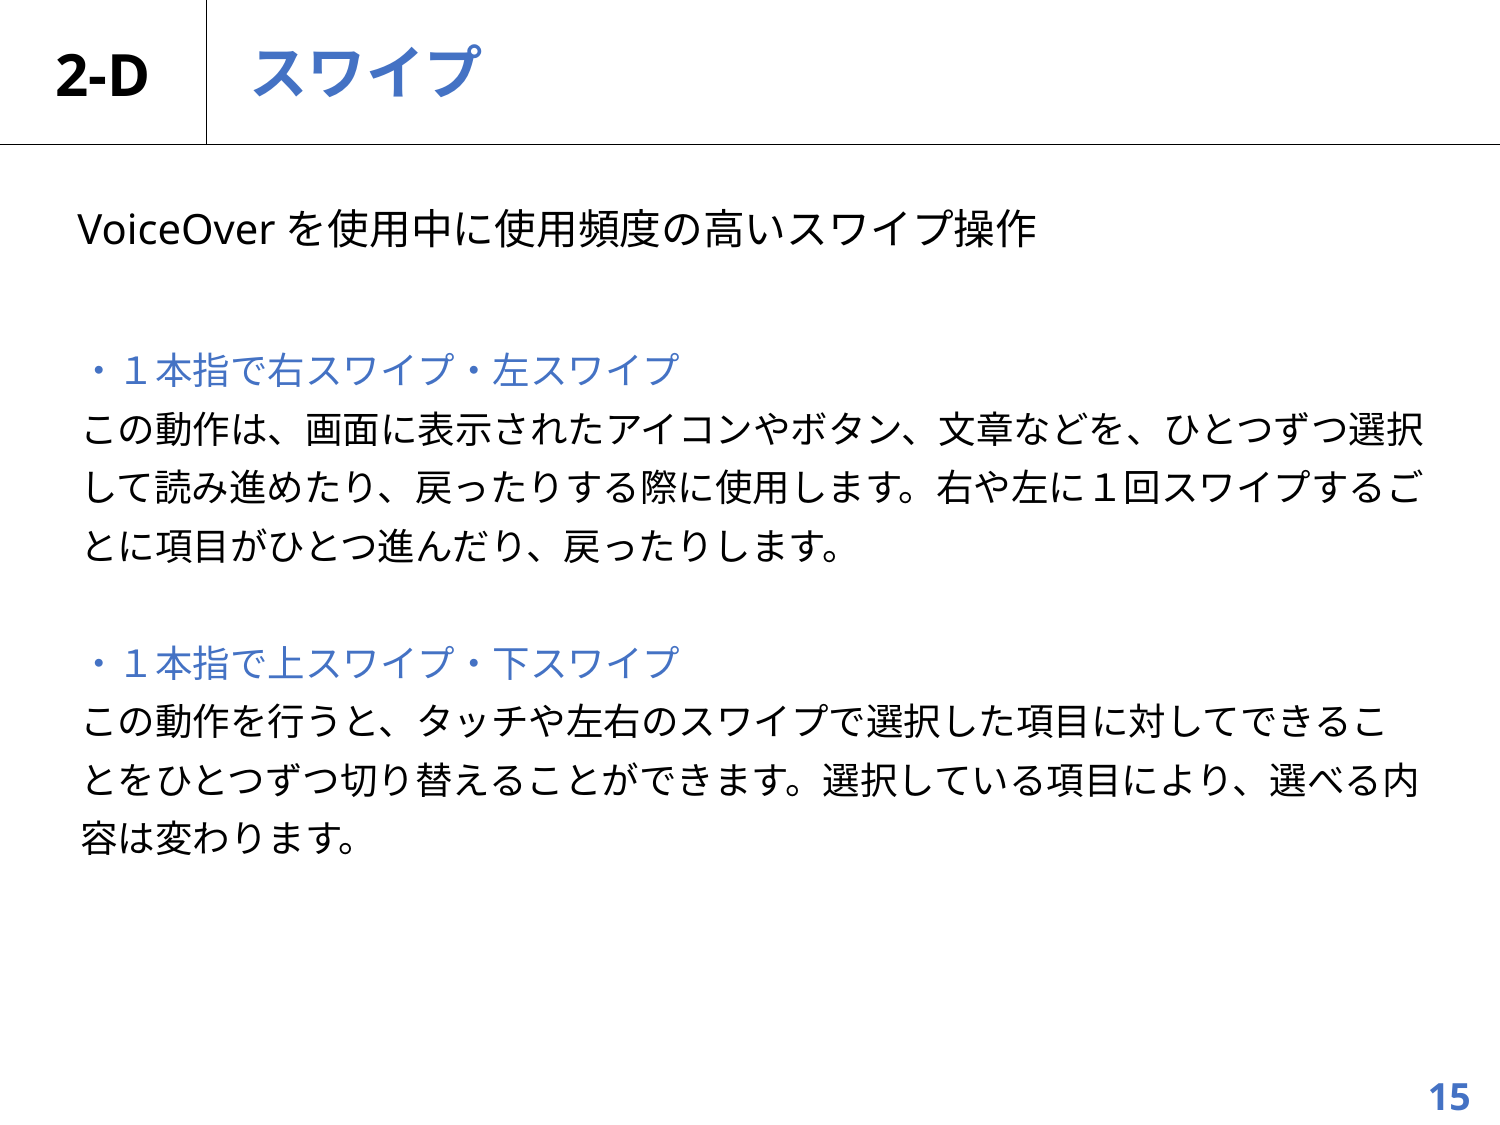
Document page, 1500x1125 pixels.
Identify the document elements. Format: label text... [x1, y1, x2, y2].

text_box 15 [1402, 1065, 1497, 1125]
title 2-D [0, 0, 207, 147]
text_box ・１本指で右スワイプ・左スワイプ この動作は、画面に表示されたアイコンやボタン、文章などを、ひとつずつ選択して読み進めたり、戻ったりする際に使用します。右や左に１回スワイプするごとに項目がひとつ進んだり、戻ったりします。​ ・１本指で上スワイプ・下スワイプ この動作を行うと、タッチや左右のスワイプで選択した項目に対してできることをひとつずつ切り替えることができます。選択している項目により、選べる内容は変わります。 [62, 316, 1438, 879]
text_box スワイプ [230, 24, 1459, 119]
text_box VoiceOverを使用中に使用頻度の高いスワイプ操作 [62, 180, 1438, 255]
